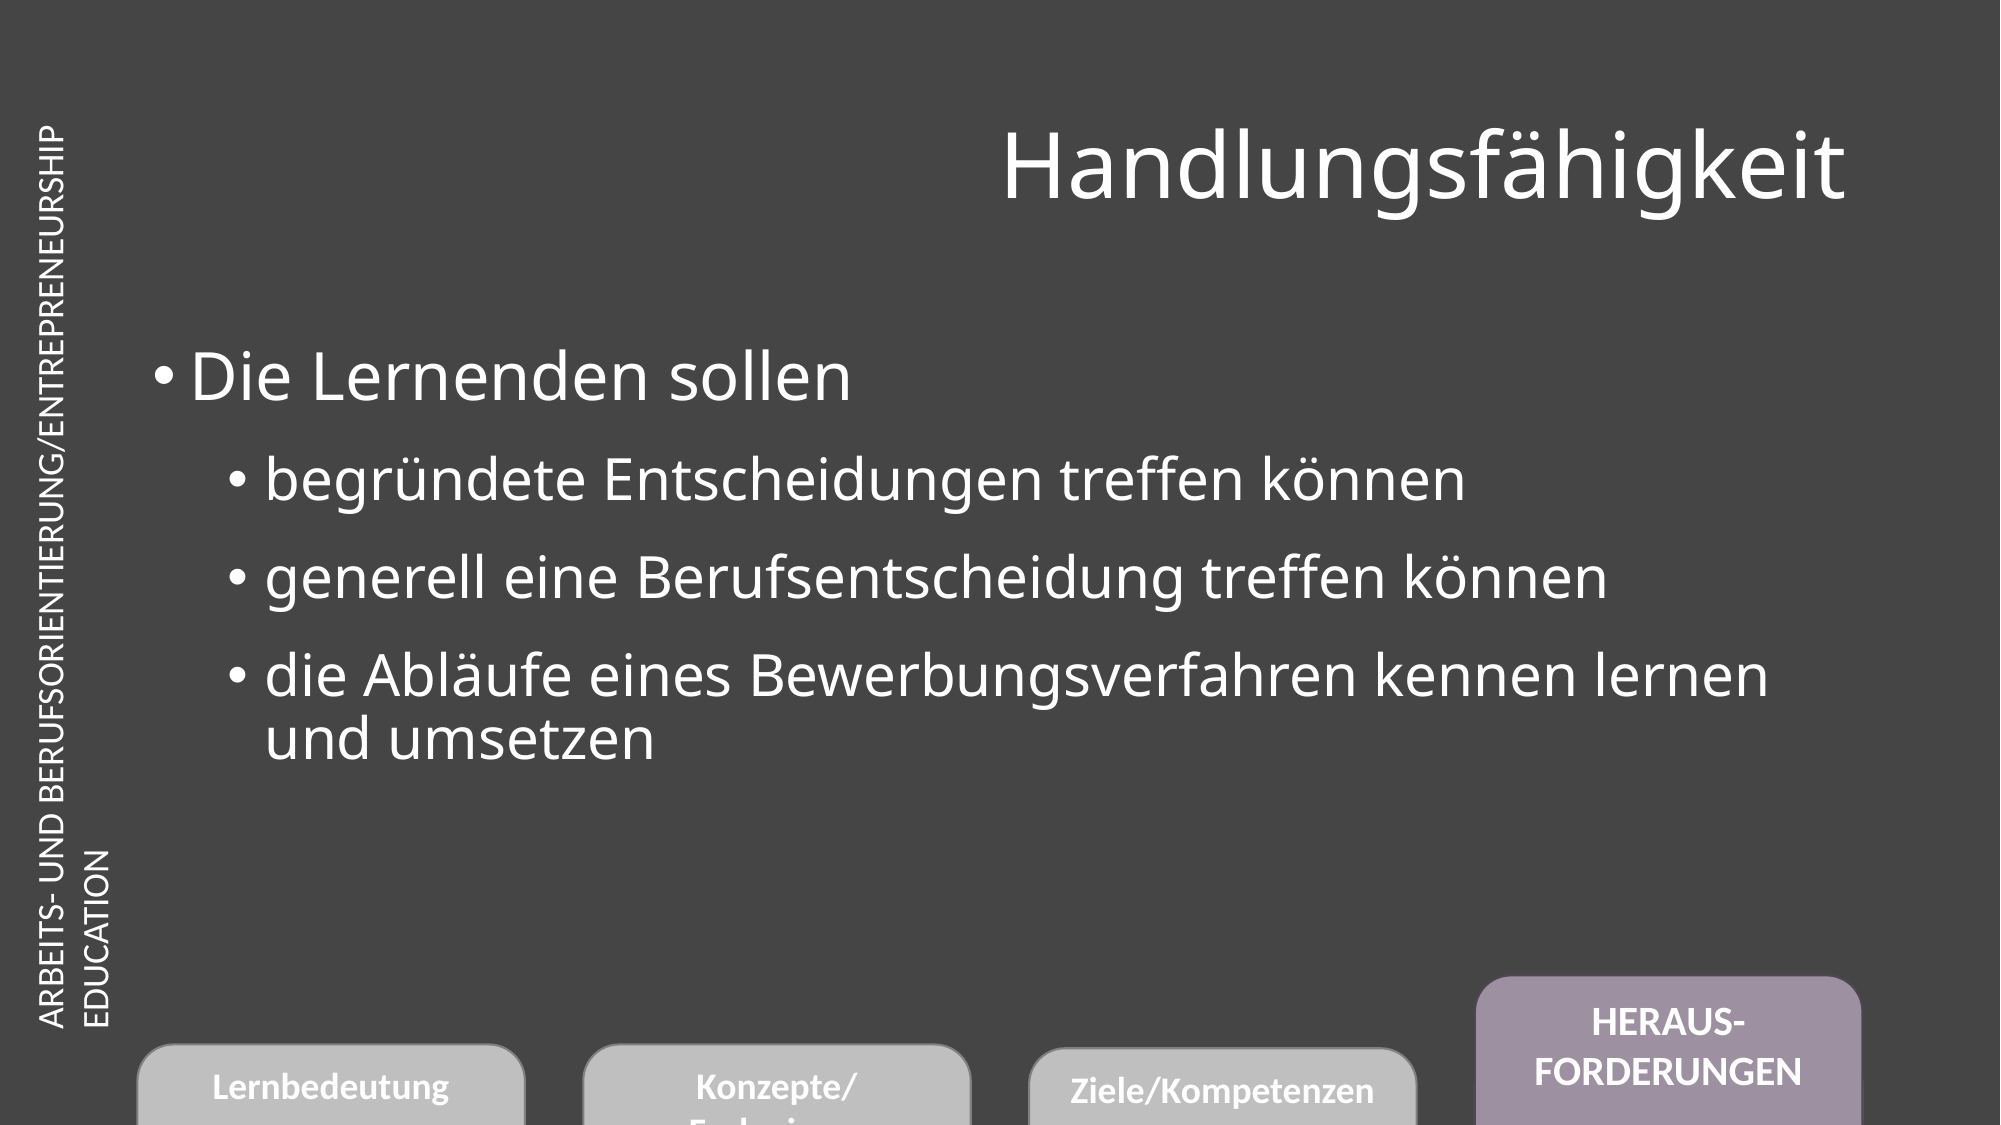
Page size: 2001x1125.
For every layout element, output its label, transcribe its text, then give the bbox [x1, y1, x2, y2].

list Die Lernenden sollen begründete Entscheidungen treffen können generell eine Berufsentscheidung treffen können die Abläufe eines Bewerbungsverfahren kennen lernen und umsetzen [137, 335, 1863, 984]
title Handlungsfähigkeit [137, 59, 1863, 278]
